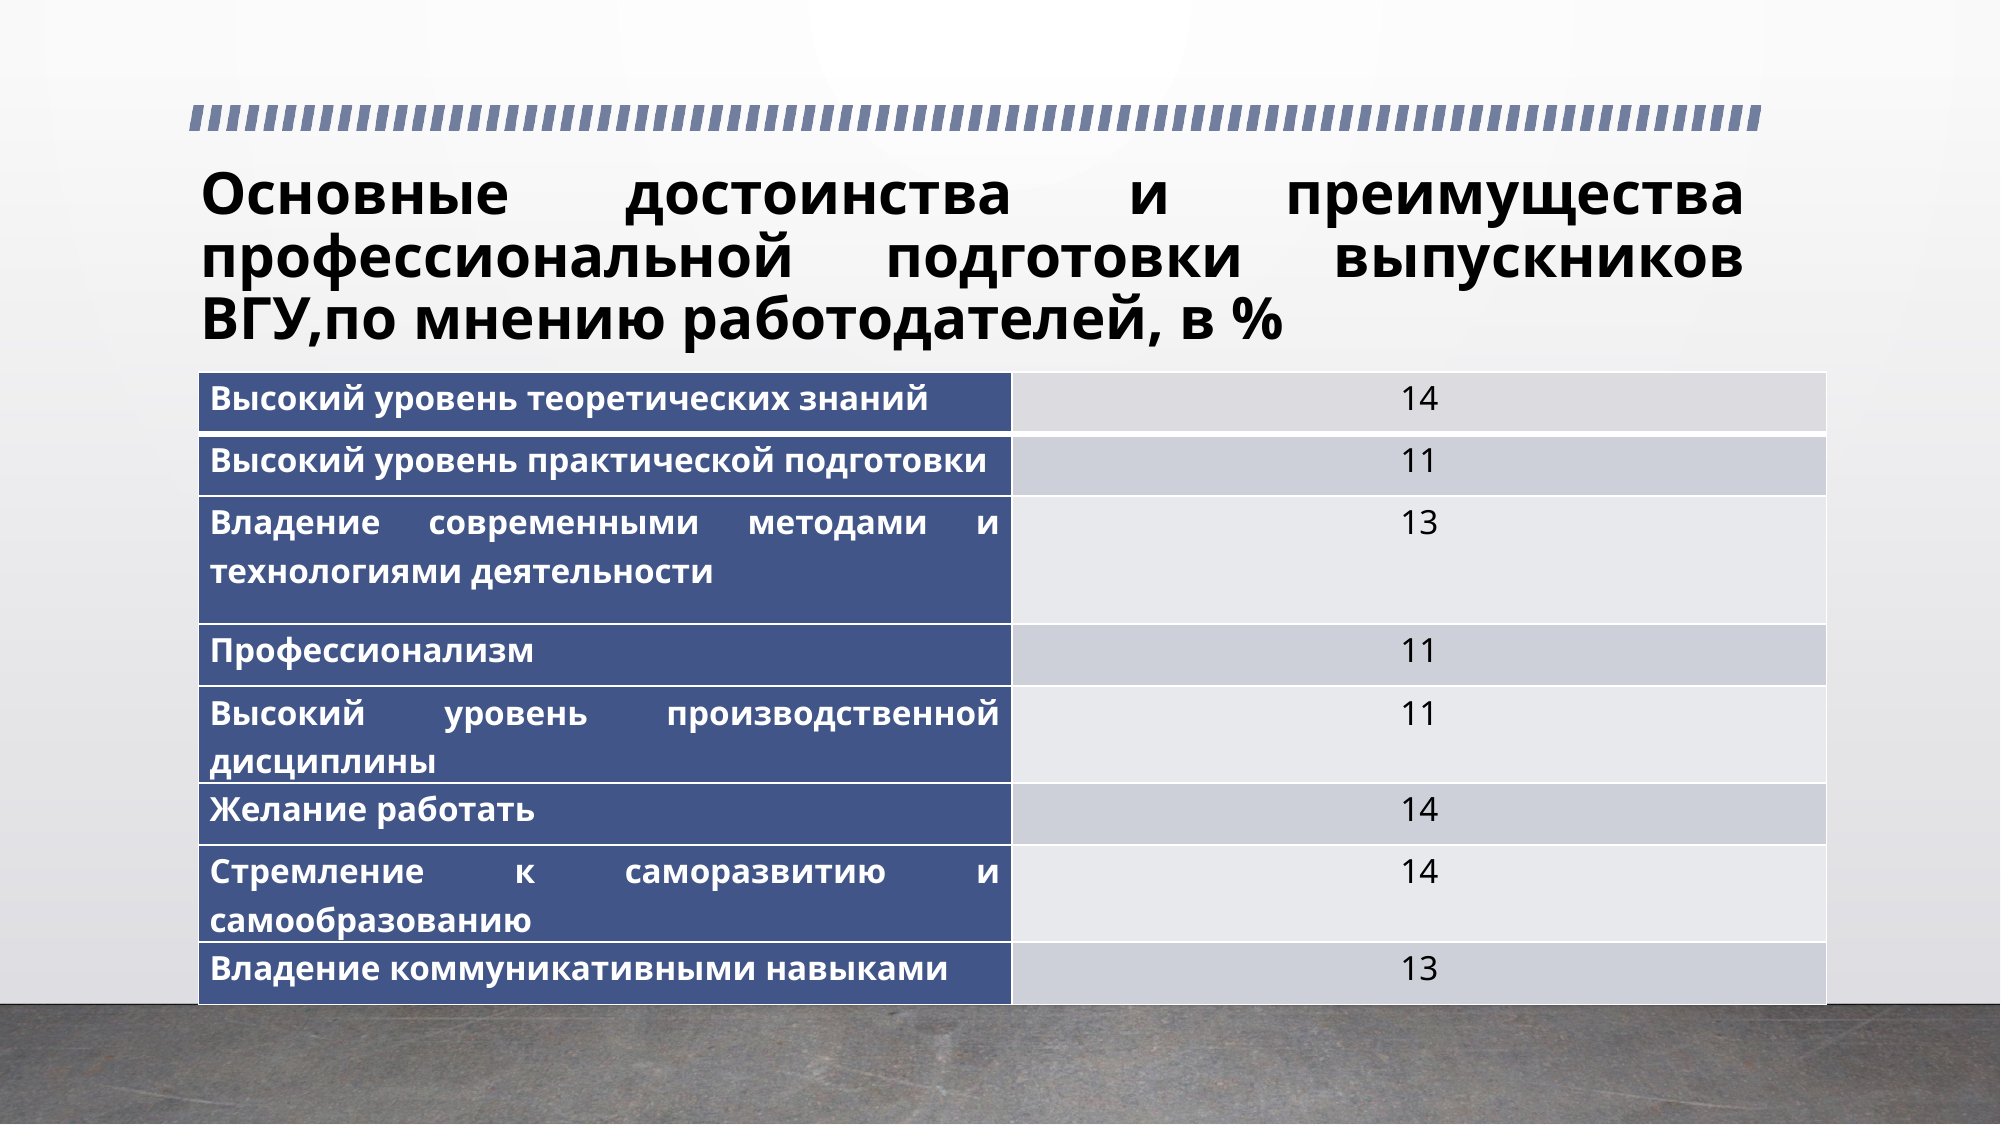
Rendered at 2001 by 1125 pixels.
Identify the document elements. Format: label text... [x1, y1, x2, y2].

table_cell Высокий уровень практической подготовки [199, 437, 1011, 495]
title Основные достоинства и преимущества профессиональной подготовки выпускников ВГУ,по мнению работодателей, в % [185, 156, 1761, 357]
table_cell 11 [1013, 687, 1826, 782]
table_header Высокий уровень теоретических знаний [199, 373, 1011, 431]
table_cell Владение современными методами и технологиями деятельности [199, 497, 1011, 623]
picture [0, 1004, 2000, 1124]
table_cell 13 [1013, 943, 1826, 1004]
table_cell Владение коммуникативными навыками [199, 943, 1011, 1004]
table_cell Профессионализм [199, 625, 1011, 685]
table_cell 11 [1013, 625, 1826, 685]
table_cell 13 [1013, 497, 1826, 623]
table_cell 14 [1013, 846, 1826, 941]
table_cell Стремление к саморазвитию и самообразованию [199, 846, 1011, 941]
table_header 14 [1013, 373, 1826, 431]
table_cell Желание работать [199, 784, 1011, 844]
table_cell 14 [1013, 784, 1826, 844]
table_cell 11 [1013, 437, 1826, 495]
table_cell Высокий уровень производственной дисциплины [199, 687, 1011, 782]
